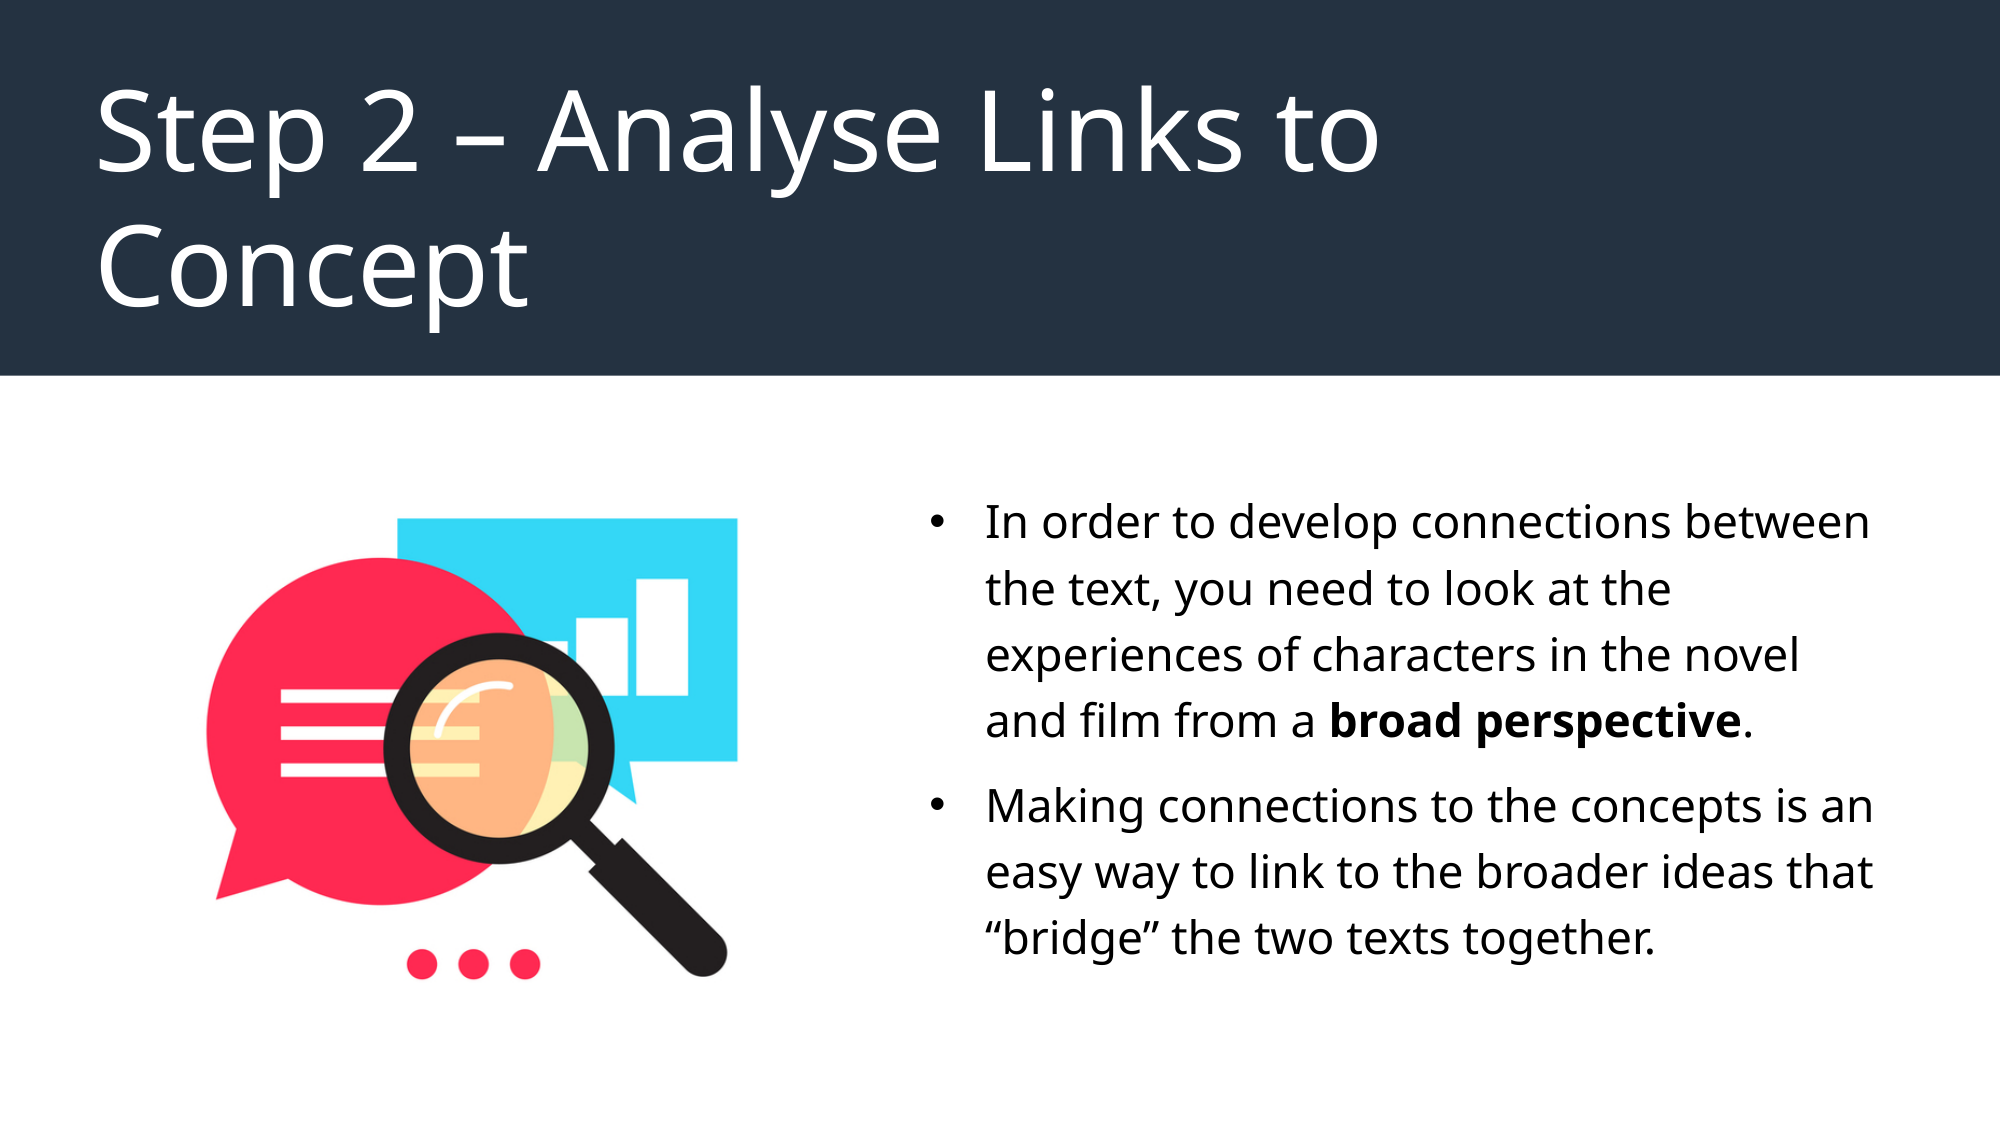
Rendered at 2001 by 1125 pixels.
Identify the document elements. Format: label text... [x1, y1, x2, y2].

title Step 2 – Analyse Links to Concept [79, 59, 1863, 337]
picture [149, 474, 825, 991]
list In order to develop connections between the text, you need to look at the experiences of characters in the novel and film from a broad perspective. Making connections to the concepts is an easy way to link to the broader ideas that “bridge” the two texts together. [914, 474, 1896, 1065]
